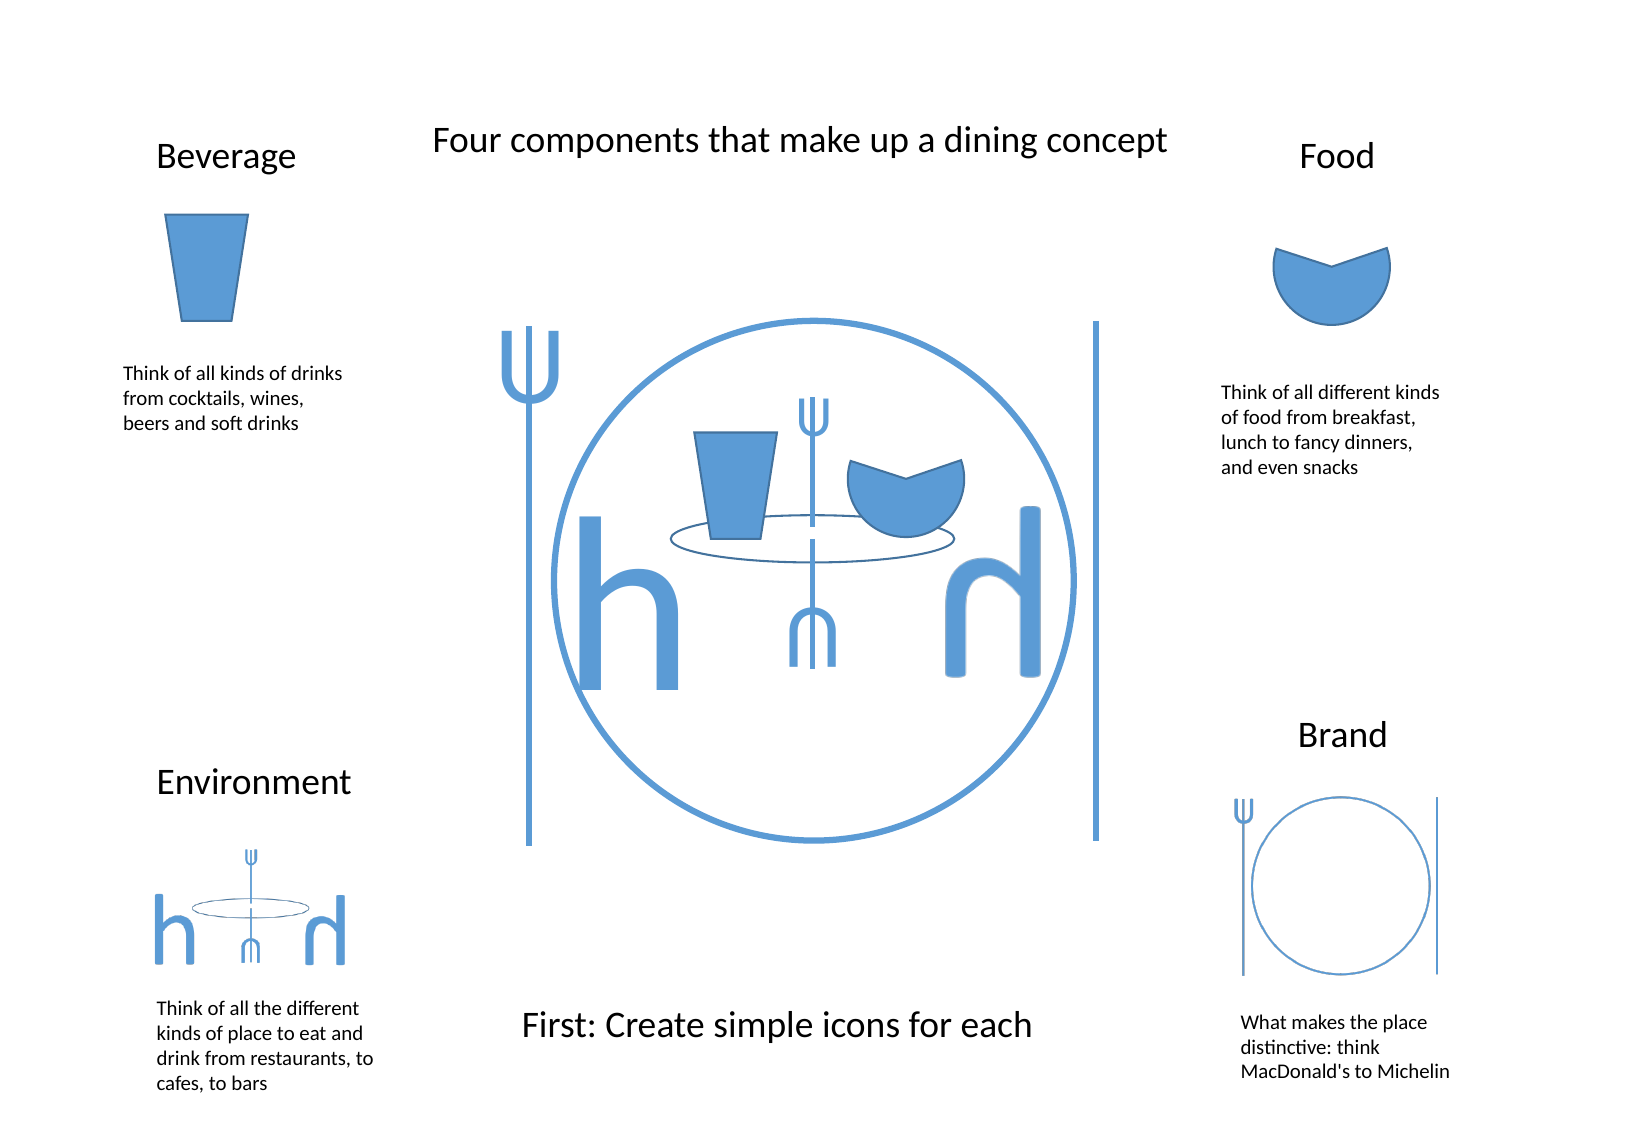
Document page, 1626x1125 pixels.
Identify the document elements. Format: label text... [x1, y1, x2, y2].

text_box Environment [141, 749, 367, 810]
text_box First: Create simple icons for each [507, 992, 1049, 1053]
picture [85, 834, 414, 1054]
text_box What makes the place distinctive: think MacDonald's to Michelin [1225, 1000, 1484, 1091]
text_box Think of all different kinds of food from breakfast, lunch to fancy dinners, and even snacks [1210, 371, 1464, 487]
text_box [479, 284, 1210, 894]
text_box [164, 213, 250, 322]
text_box Beverage [141, 123, 312, 184]
text_box Think of all kinds of drinks from cocktails, wines, beers and soft drinks [108, 352, 367, 442]
picture [1208, 775, 1438, 977]
text_box [1272, 246, 1391, 326]
text_box Four components that make up a dining concept [417, 107, 1184, 168]
text_box Brand [1283, 702, 1404, 763]
text_box Food [1284, 123, 1391, 184]
text_box Think of all the different kinds of place to eat and drink from restaurants, to cafes, to bars [141, 1054, 400, 1102]
